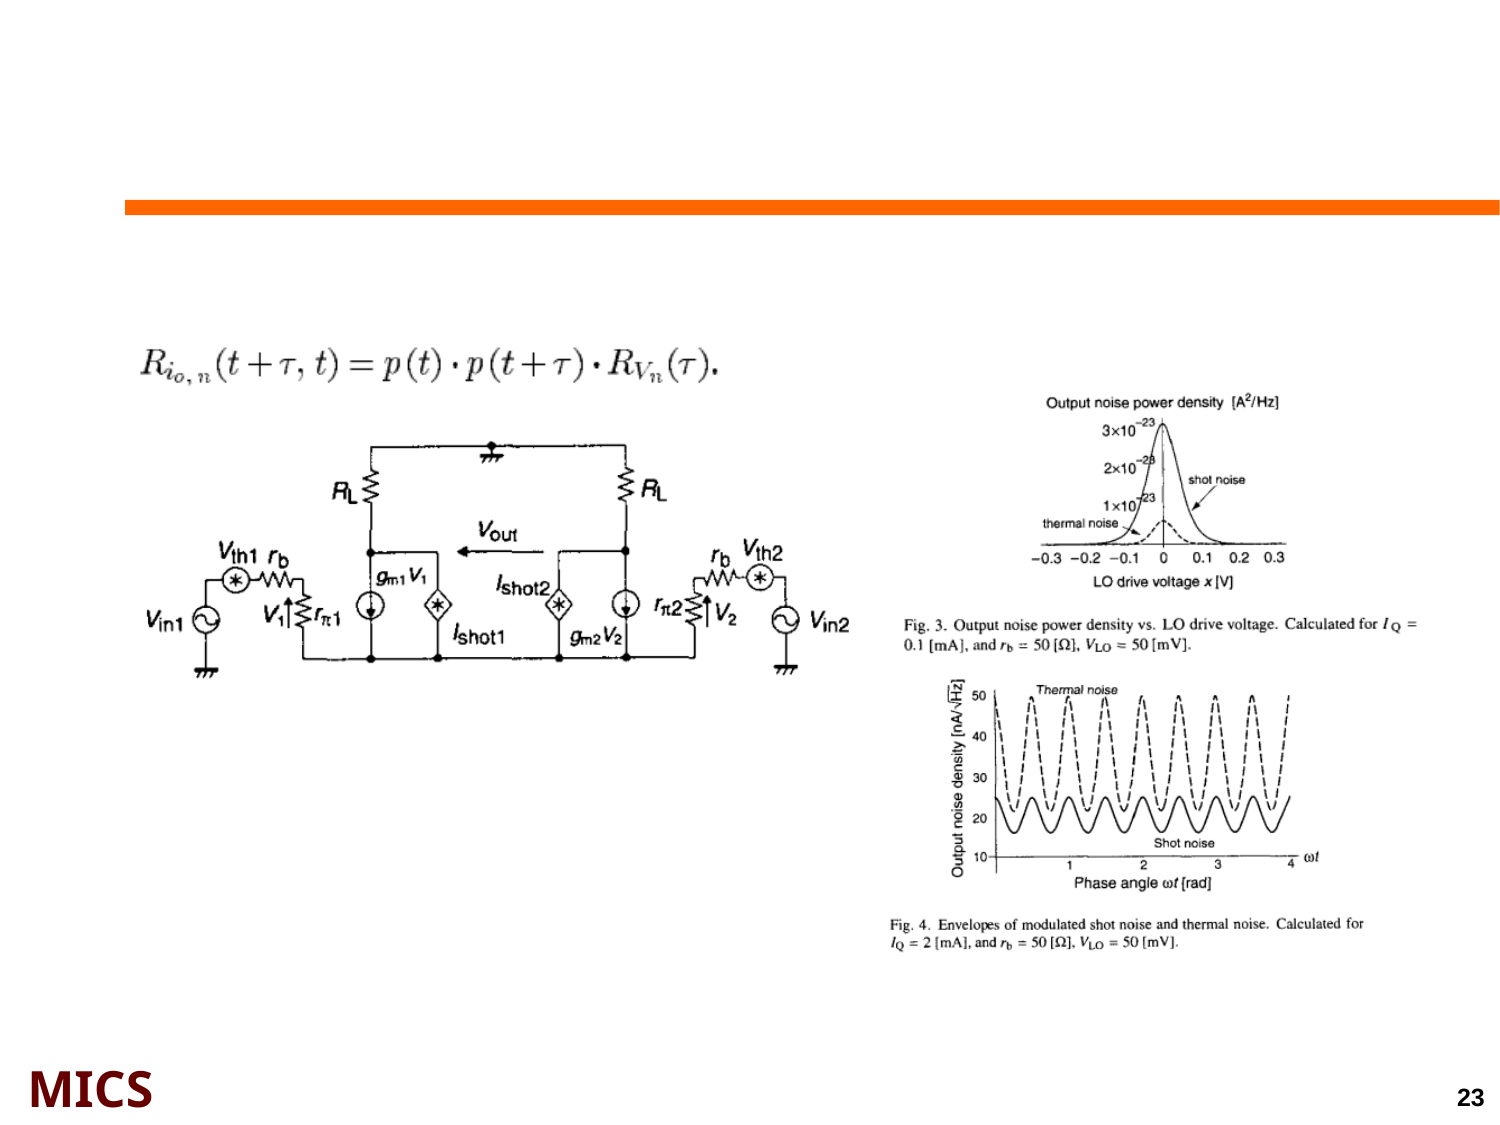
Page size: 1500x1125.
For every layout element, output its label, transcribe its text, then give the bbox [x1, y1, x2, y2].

slide_number 23 [1425, 1067, 1500, 1125]
picture [99, 324, 1465, 957]
